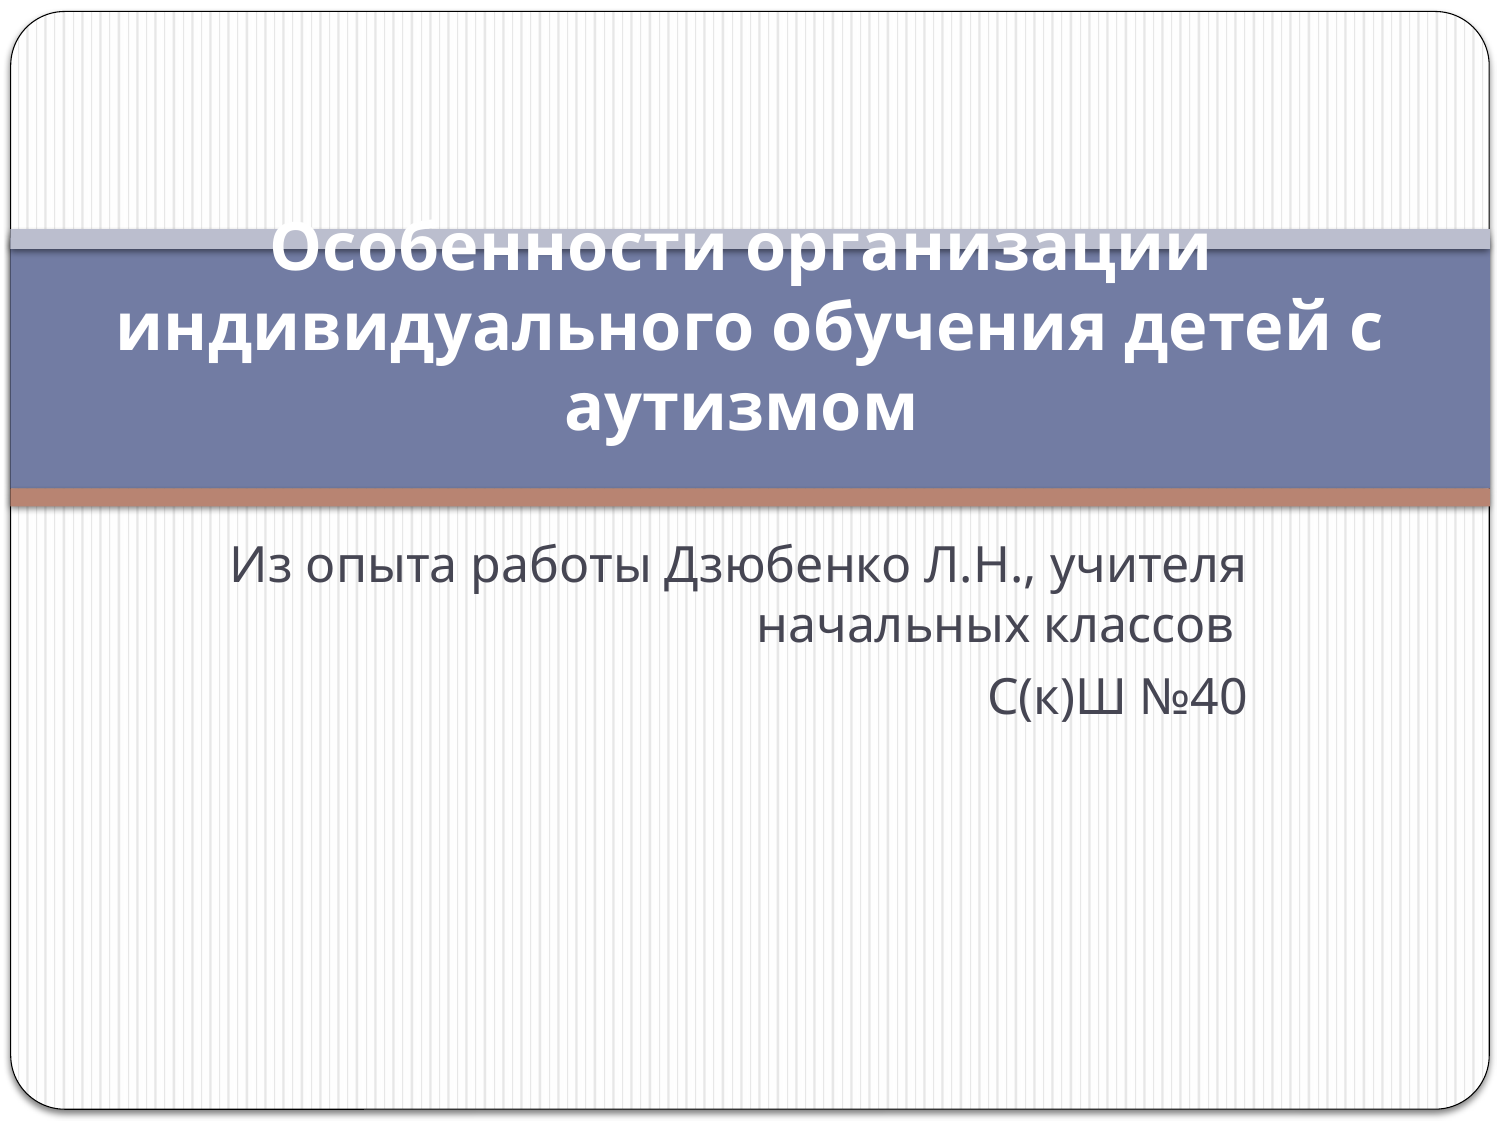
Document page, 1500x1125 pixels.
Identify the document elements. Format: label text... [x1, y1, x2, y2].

subtitle Из опыта работы Дзюбенко Л.Н., учителя начальных классов С(к)Ш №40 [212, 525, 1263, 788]
title Особенности организации индивидуального обучения детей с аутизмом [75, 247, 1425, 489]
